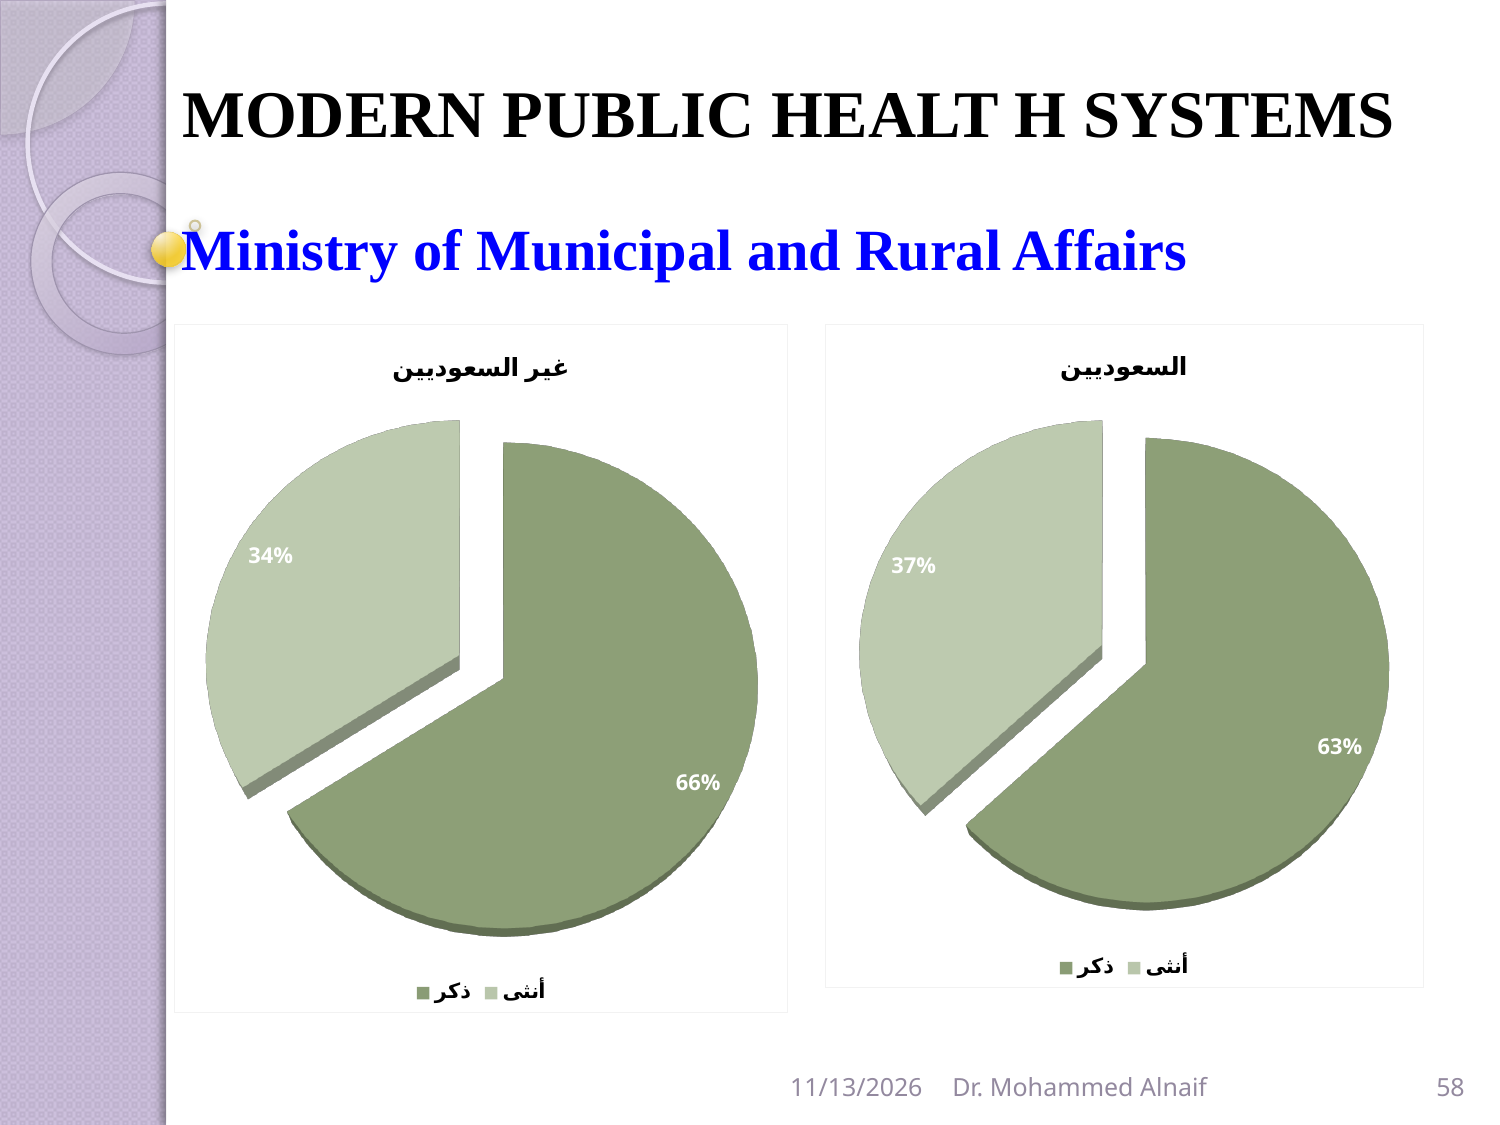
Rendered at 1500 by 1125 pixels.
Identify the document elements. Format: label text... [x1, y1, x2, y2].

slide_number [587, 1034, 937, 1113]
footer Dr. Mohammed Alnaif [937, 1034, 1413, 1113]
chart [824, 324, 1424, 988]
slide_number 58 [1413, 1034, 1488, 1113]
subtitle Ministry of Municipal and Rural Affairs [162, 212, 1463, 1000]
chart [174, 324, 788, 1013]
title MODERN PUBLIC HEALT H SYSTEMS [137, 62, 1413, 159]
